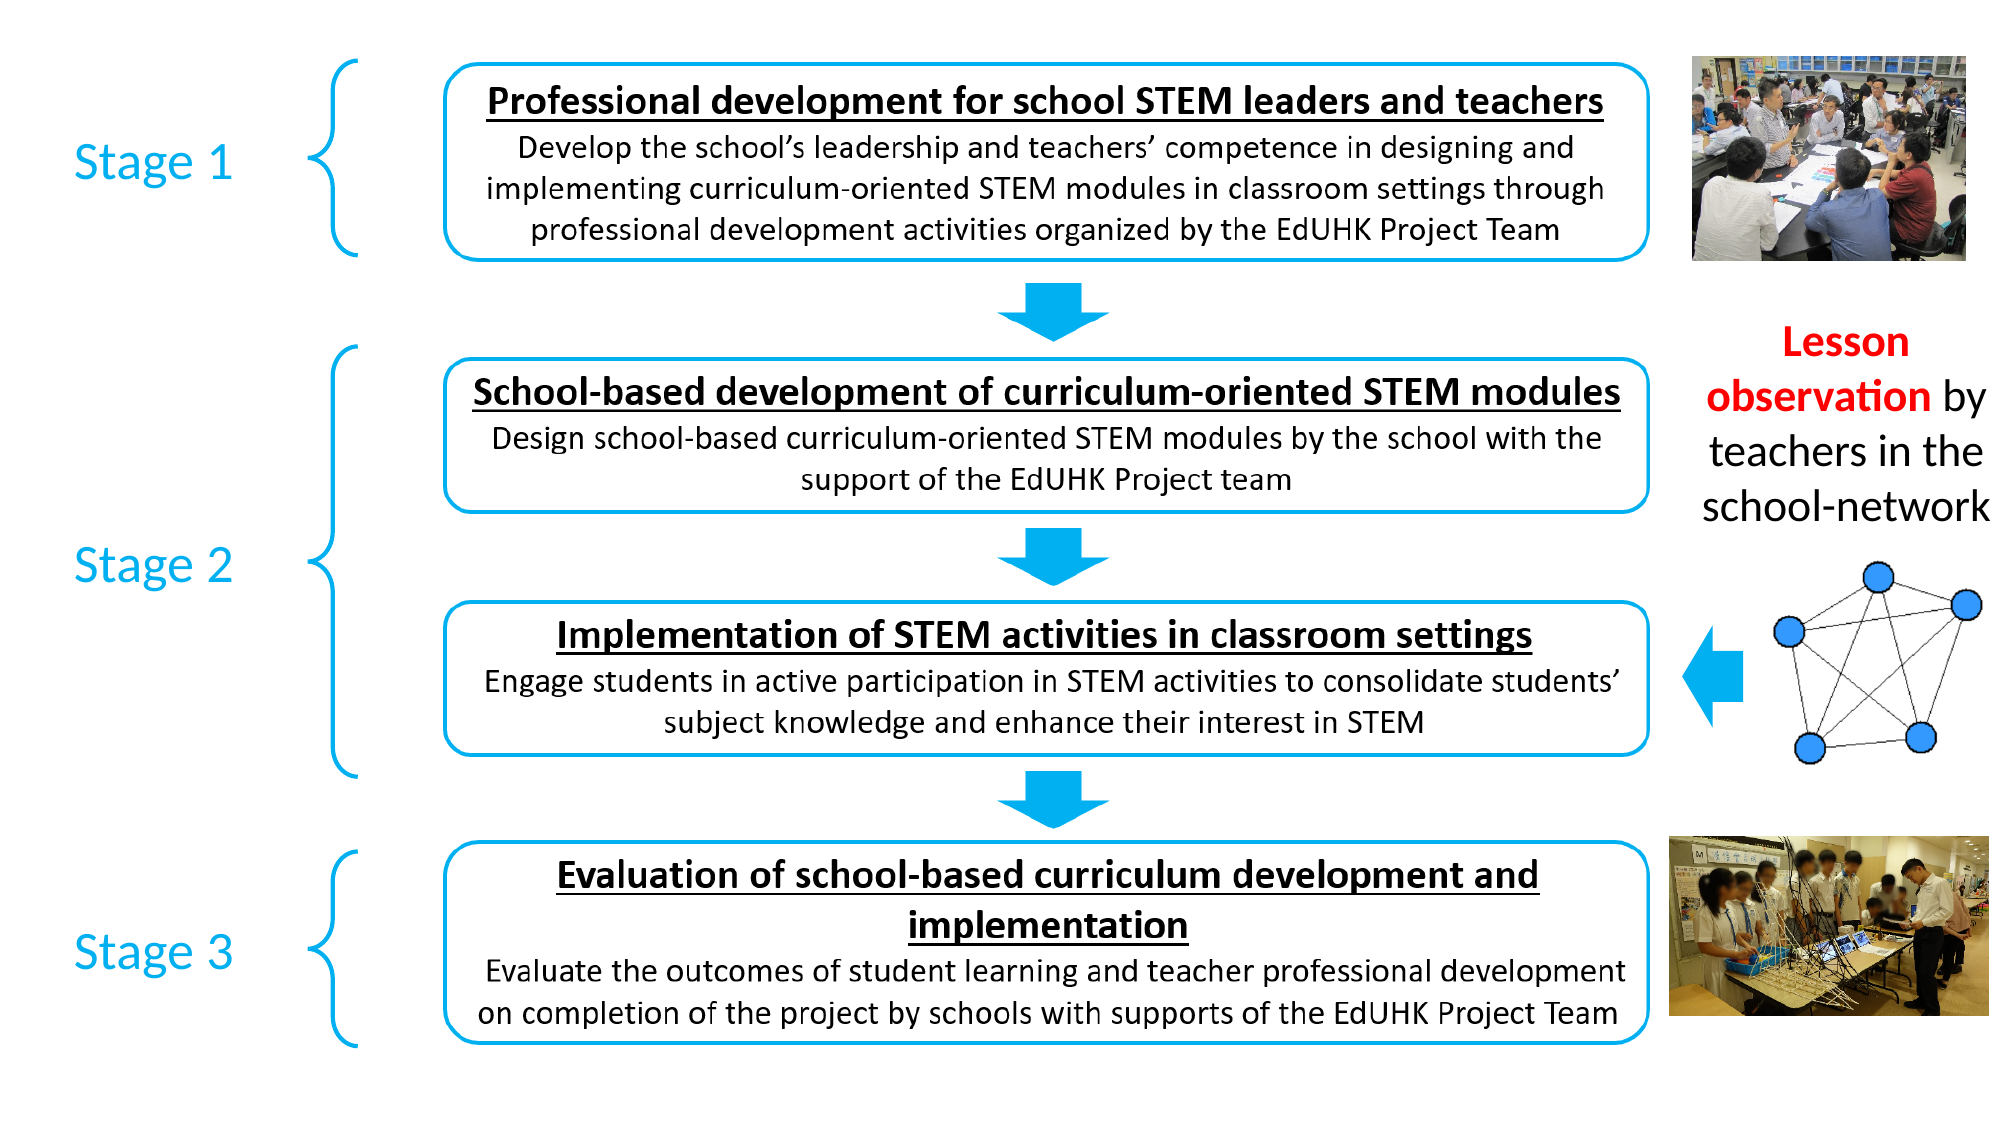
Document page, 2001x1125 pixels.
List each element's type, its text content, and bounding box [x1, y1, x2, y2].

text_box Stage 3 [58, 908, 249, 989]
text_box [307, 850, 358, 1047]
text_box Stage 1 [58, 117, 249, 198]
text_box [1680, 621, 1745, 732]
text_box Stage 2 [58, 521, 249, 601]
text_box [307, 345, 358, 778]
text_box [307, 60, 358, 256]
text_box Lesson observation by teachers in the school-network [1668, 303, 2000, 539]
picture [415, 35, 1990, 1047]
picture [1692, 55, 1967, 261]
picture [1758, 549, 2000, 777]
